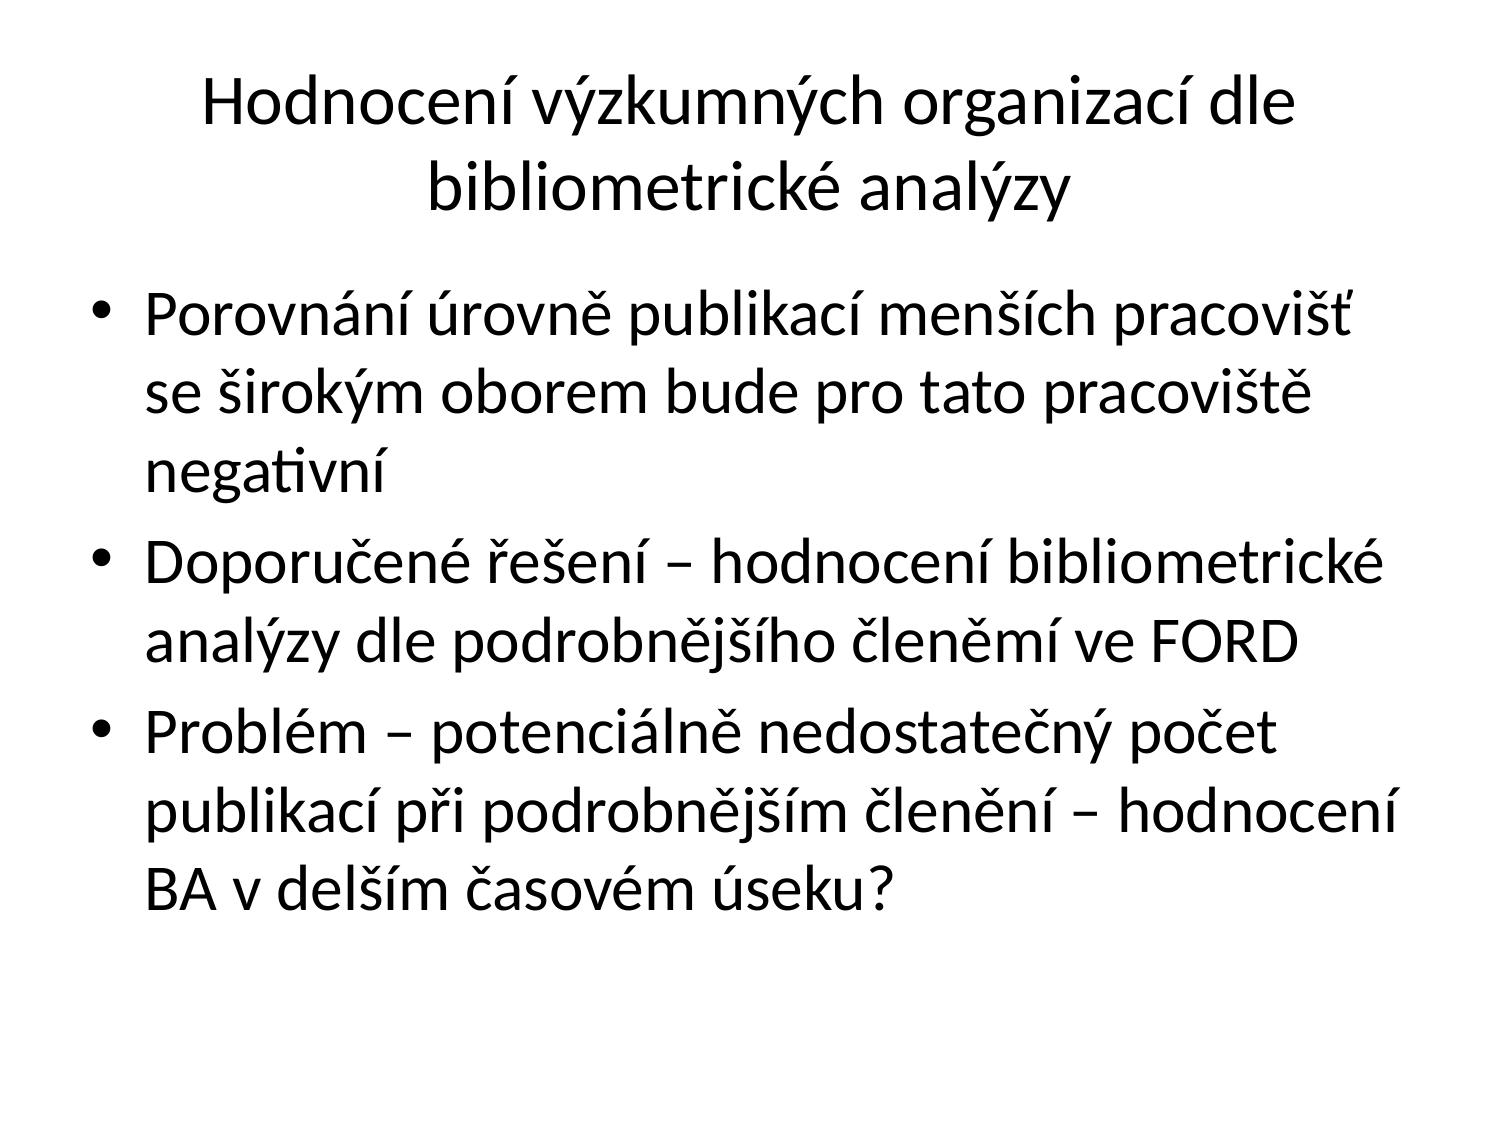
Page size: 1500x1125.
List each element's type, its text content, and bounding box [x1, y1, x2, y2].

list Porovnání úrovně publikací menších pracovišť se širokým oborem bude pro tato pracoviště negativní Doporučené řešení – hodnocení bibliometrické analýzy dle podrobnějšího členěmí ve FORD Problém – potenciálně nedostatečný počet publikací při podrobnějším členění – hodnocení BA v delším časovém úseku? [75, 262, 1425, 1005]
title Hodnocení výzkumných organizací dle bibliometrické analýzy [75, 45, 1425, 233]
